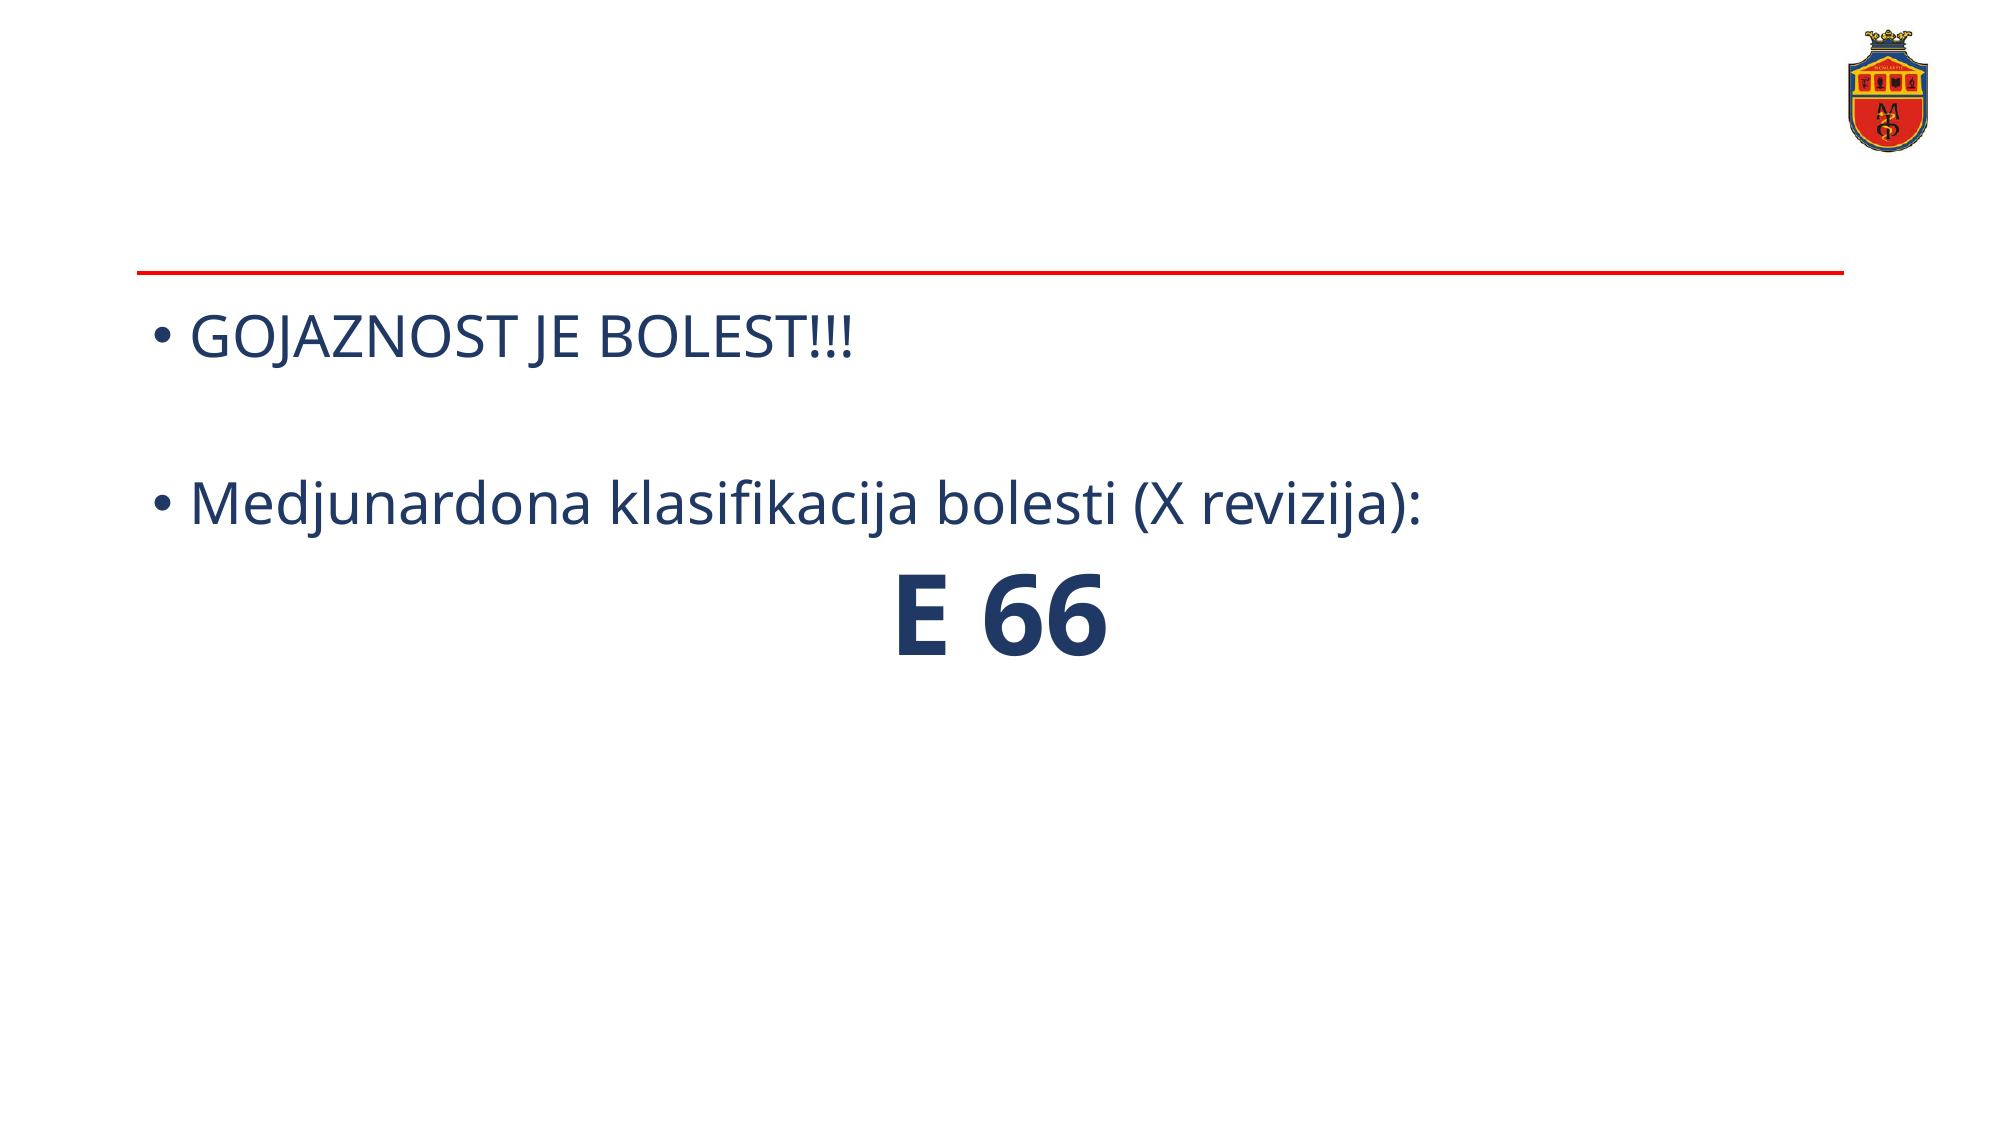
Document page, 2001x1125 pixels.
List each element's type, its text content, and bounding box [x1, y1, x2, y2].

picture [1794, 11, 1969, 184]
list GOJAZNOST JE BOLEST!!! Medjunardona klasifikacija bolesti (X revizija): E 66 [137, 299, 1863, 1014]
